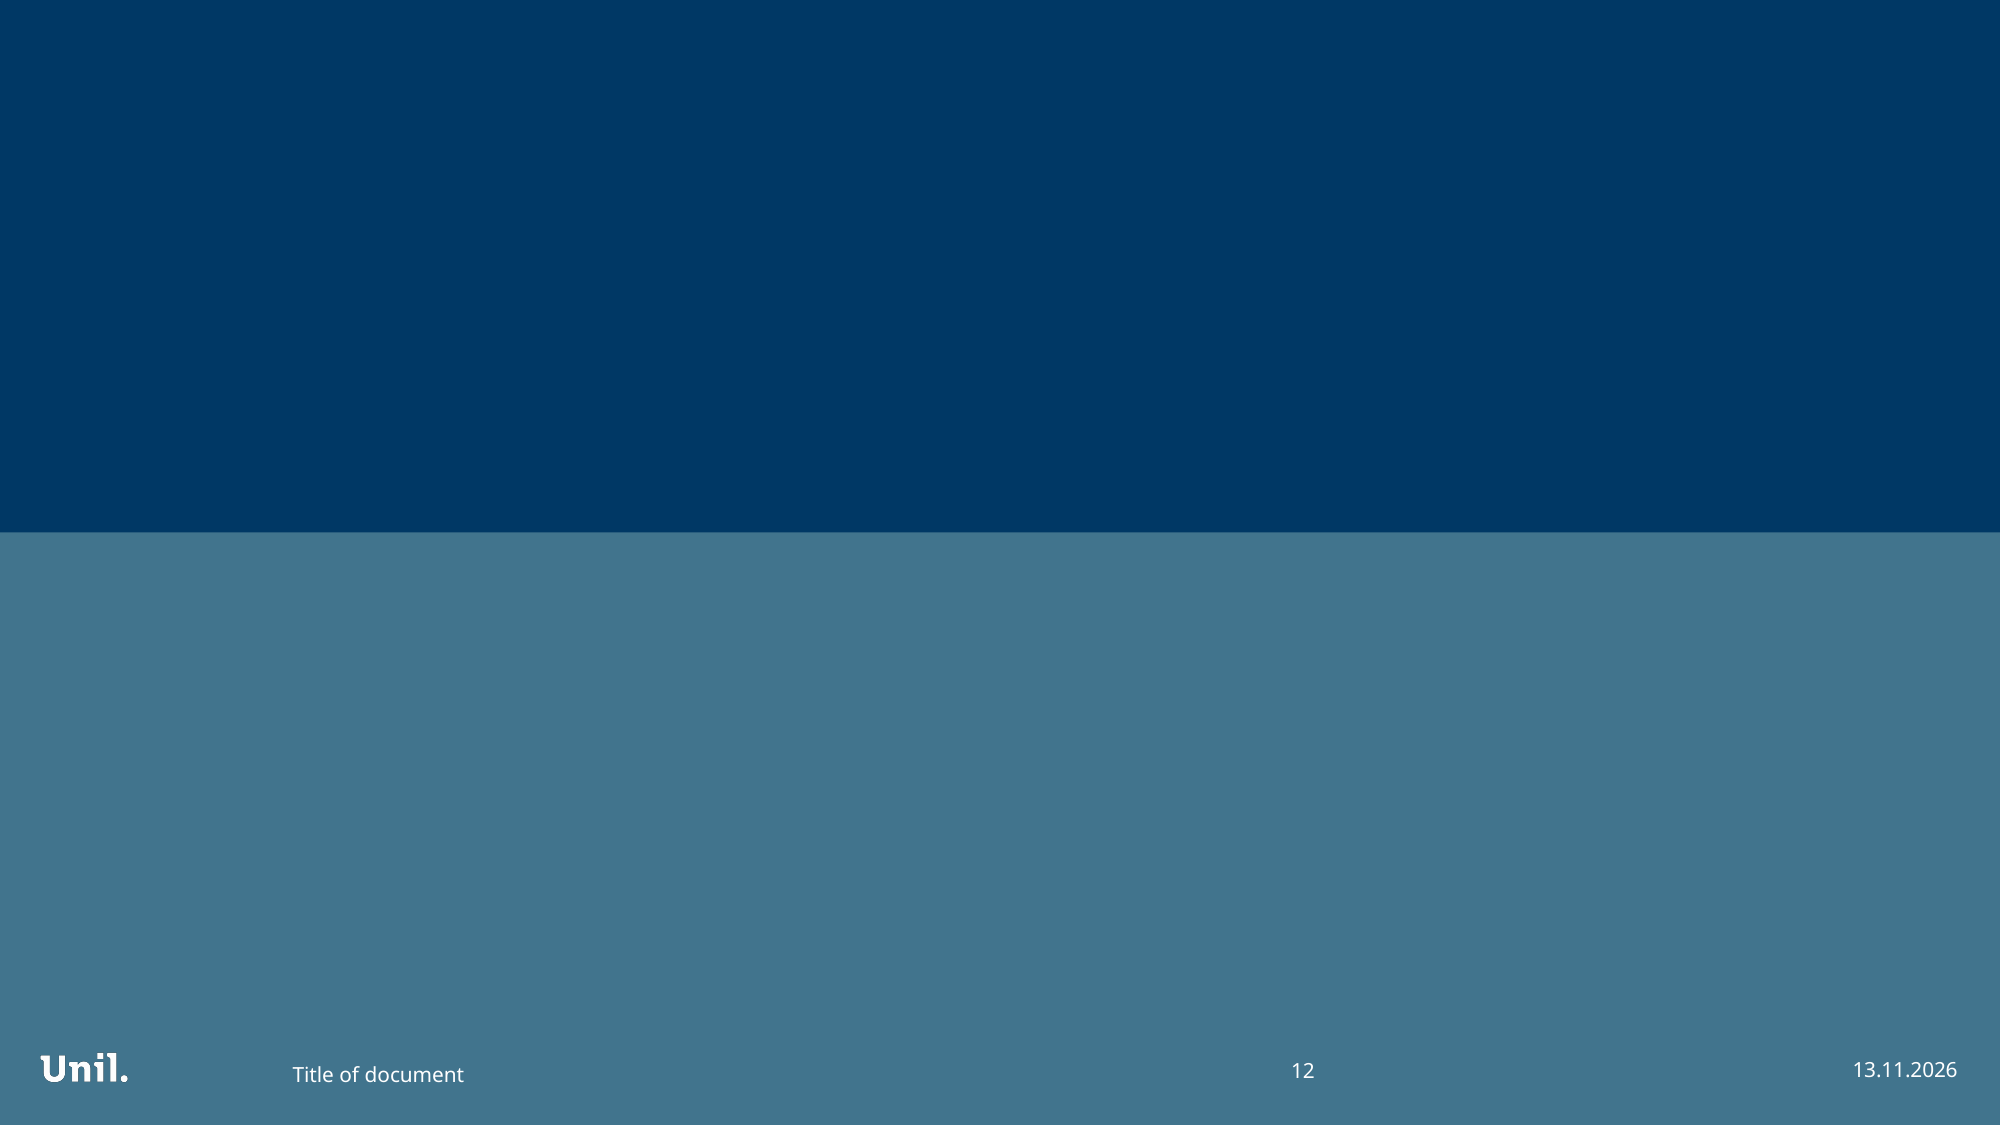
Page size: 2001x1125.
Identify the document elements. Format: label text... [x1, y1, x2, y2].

footer Title of document [292, 1011, 1048, 1087]
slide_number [1789, 1026, 1958, 1086]
slide_number 12 [1250, 1037, 1355, 1086]
picture [27, 1042, 141, 1095]
